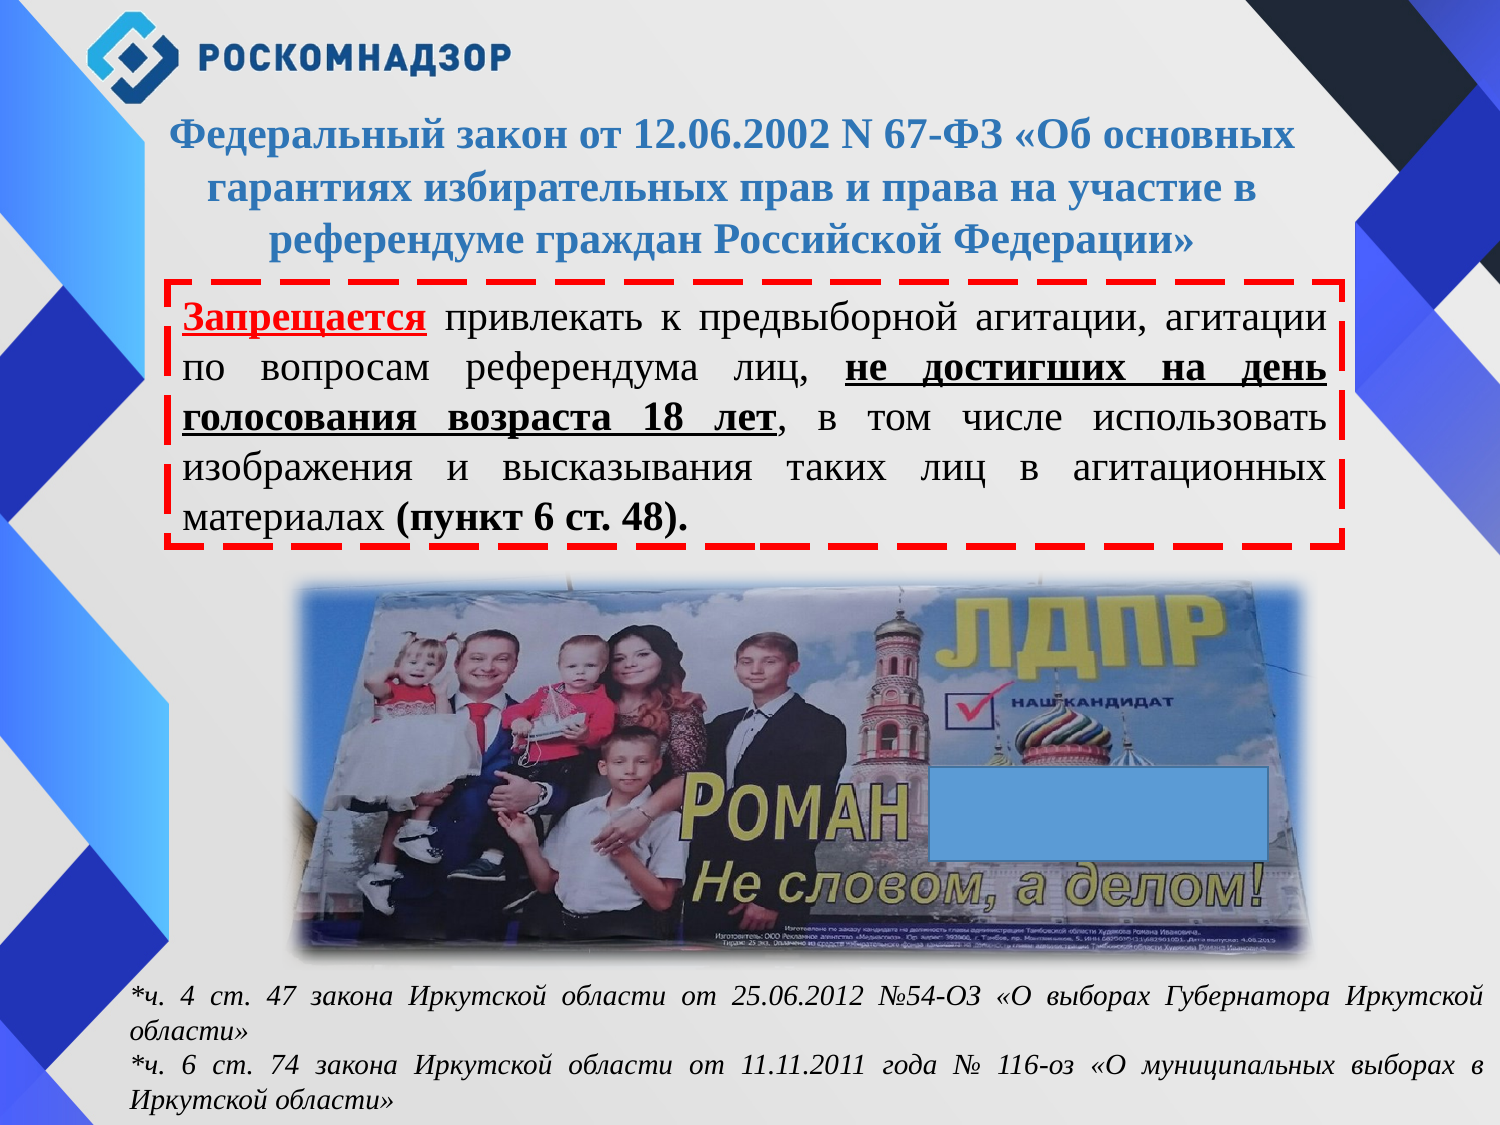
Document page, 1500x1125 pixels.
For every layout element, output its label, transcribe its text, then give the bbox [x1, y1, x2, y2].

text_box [66, 0, 1356, 272]
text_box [282, 570, 1318, 971]
picture [0, 0, 1500, 1125]
text_box Запрещается привлекать к предвыборной агитации, агитации по вопросам референдума лиц, не достигших на день голосования возраста 18 лет, в том числе использовать изображения и высказывания таких лиц в агитационных материалах (пункт 6 ст. 48). [167, 281, 1342, 547]
text_box *ч. 4 ст. 47 закона Иркутской области от 25.06.2012 №54-ОЗ «О выборах Губернатора Иркутской области» *ч. 6 ст. 74 закона Иркутской области от 11.11.2011 года № 116-оз «О муниципальных выборах в Иркутской области» [114, 968, 1500, 1123]
